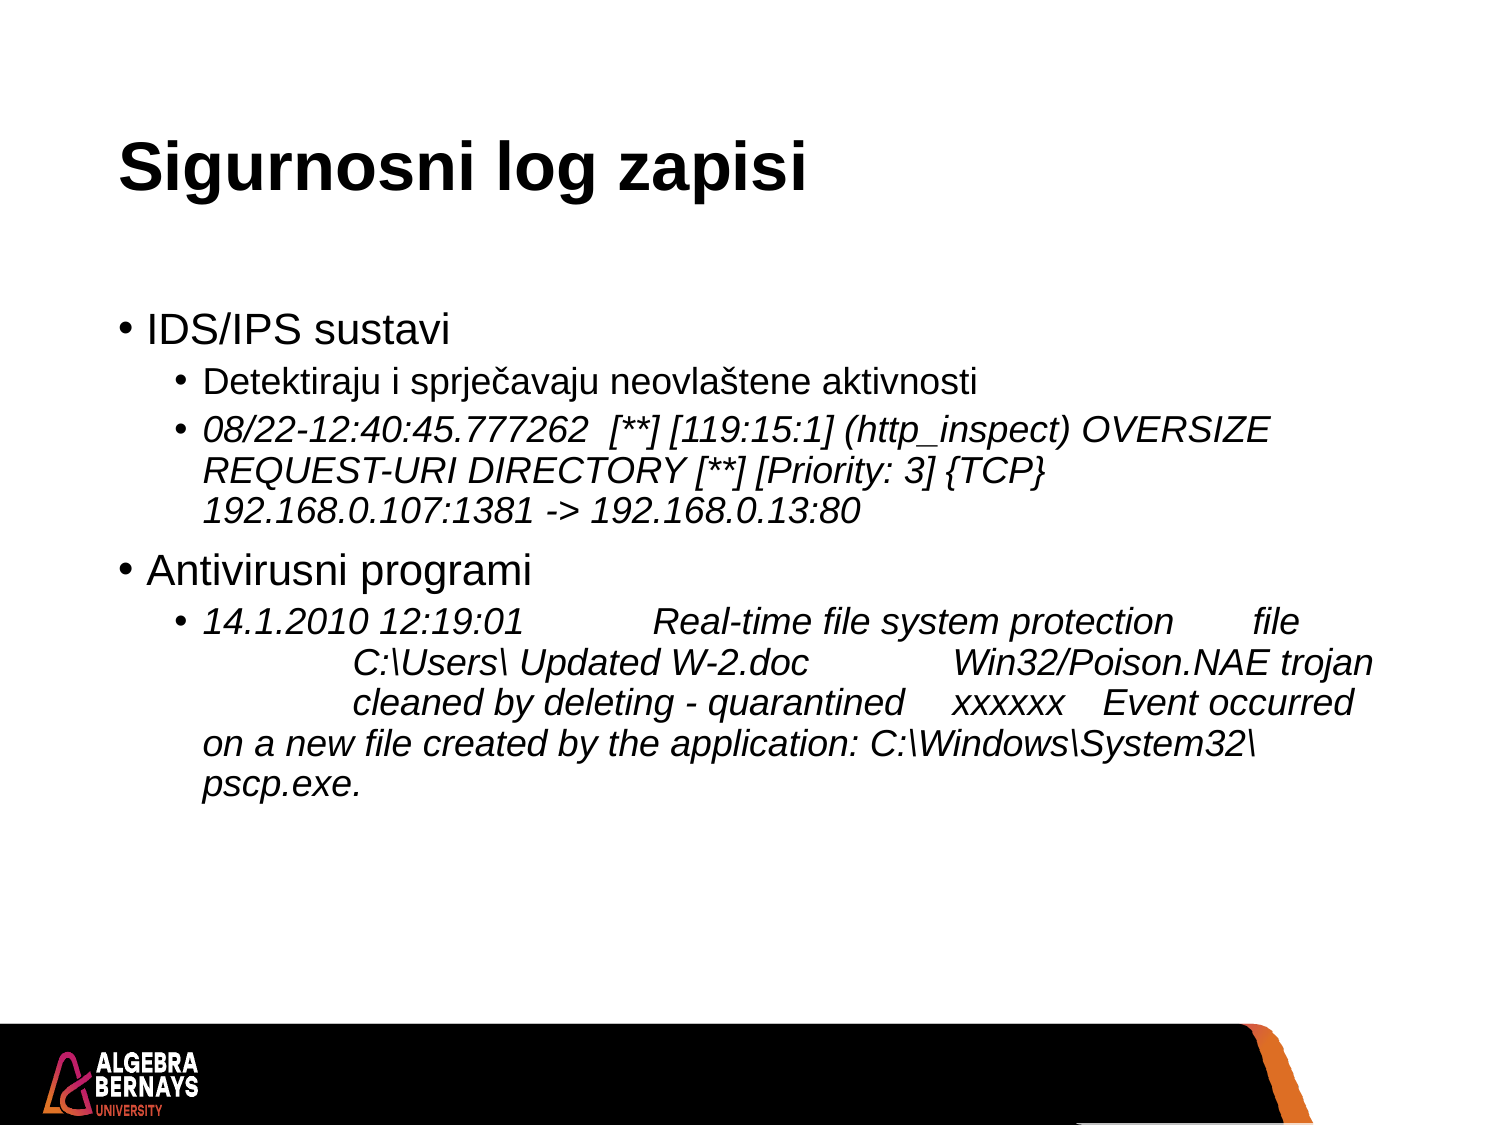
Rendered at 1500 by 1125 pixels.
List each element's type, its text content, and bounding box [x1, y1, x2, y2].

title Sigurnosni log zapisi [103, 59, 1397, 278]
list IDS/IPS sustavi Detektiraju i sprječavaju neovlaštene aktivnosti 08/22-12:40:45.777262 [**] [119:15:1] (http_inspect) OVERSIZE REQUEST-URI DIRECTORY [**] [Priority: 3] {TCP} 192.168.0.107:1381 -> 192.168.0.13:80 Antivirusni programi 14.1.2010 12:19:01 Real-time file system protection file C:\Users\ Updated W-2.doc Win32/Poison.NAE trojan cleaned by deleting - quarantined xxxxxx Event occurred on a new file created by the application: C:\Windows\System32\pscp.exe. [103, 299, 1397, 1014]
picture [0, 1023, 1468, 1125]
